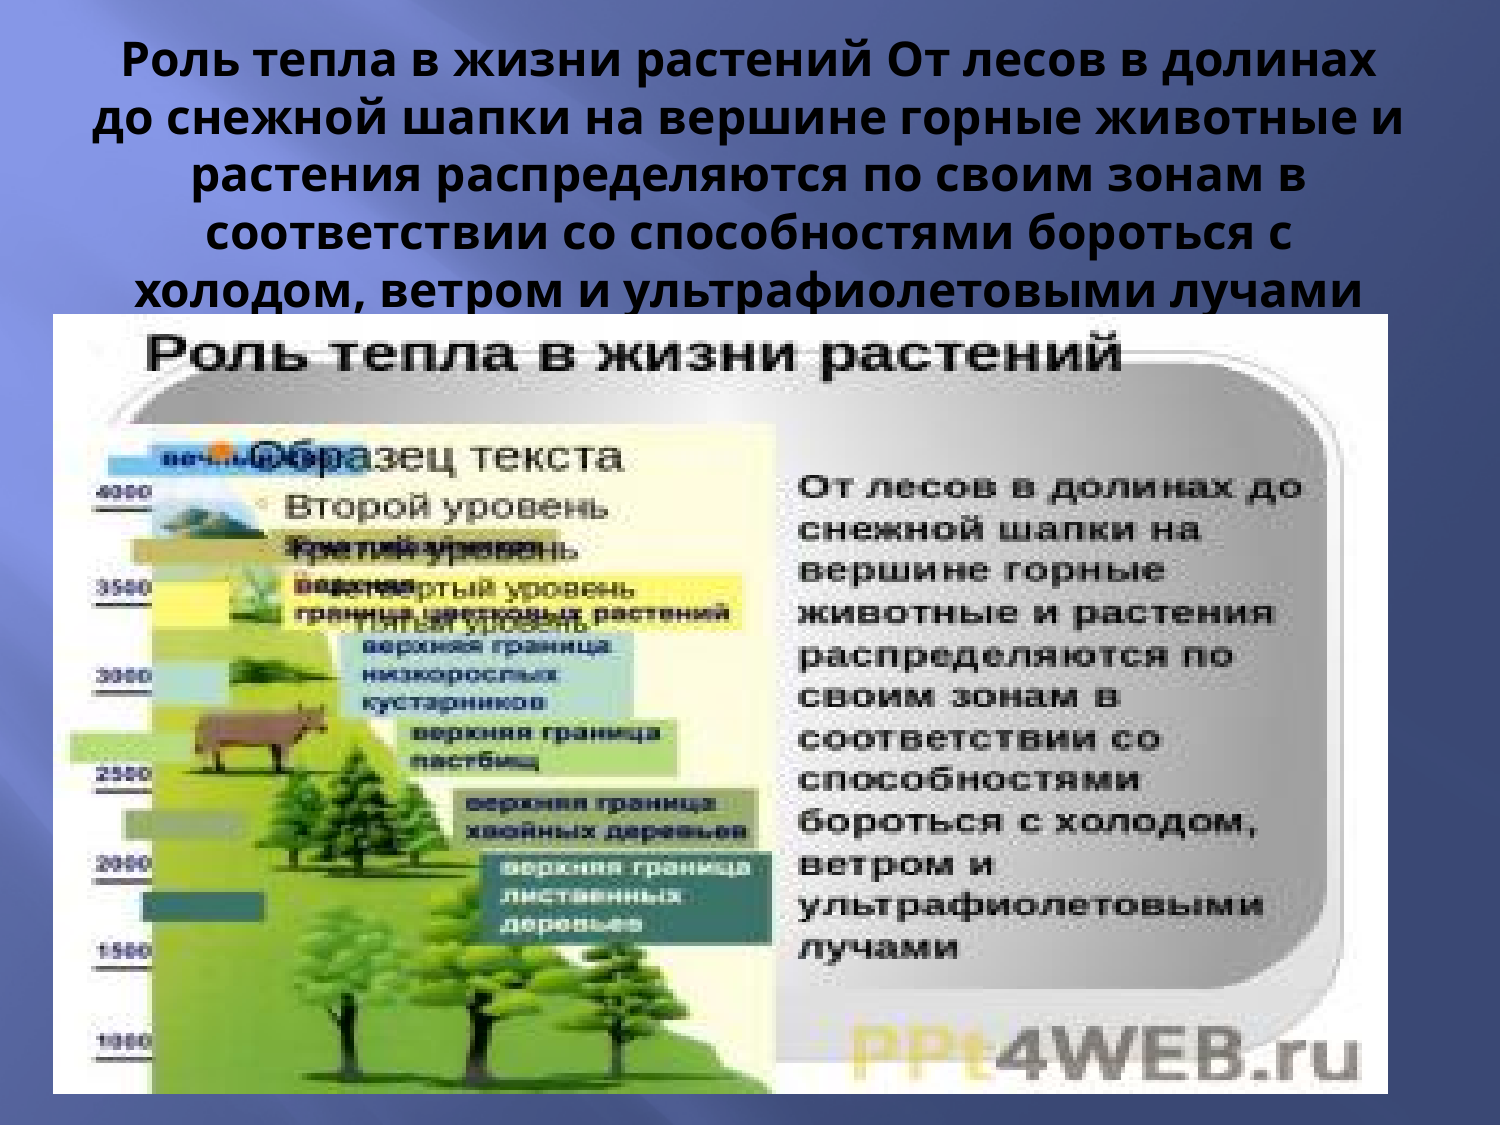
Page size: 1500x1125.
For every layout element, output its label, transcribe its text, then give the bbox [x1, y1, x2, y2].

picture [52, 314, 1389, 1095]
title Роль тепла в жизни растений От лесов в долинах до снежной шапки на вершине горные животные и растения распределяются по своим зонам в соответствии со способностями бороться с холодом, ветром и ультрафиолетовыми лучами [75, 19, 1425, 327]
